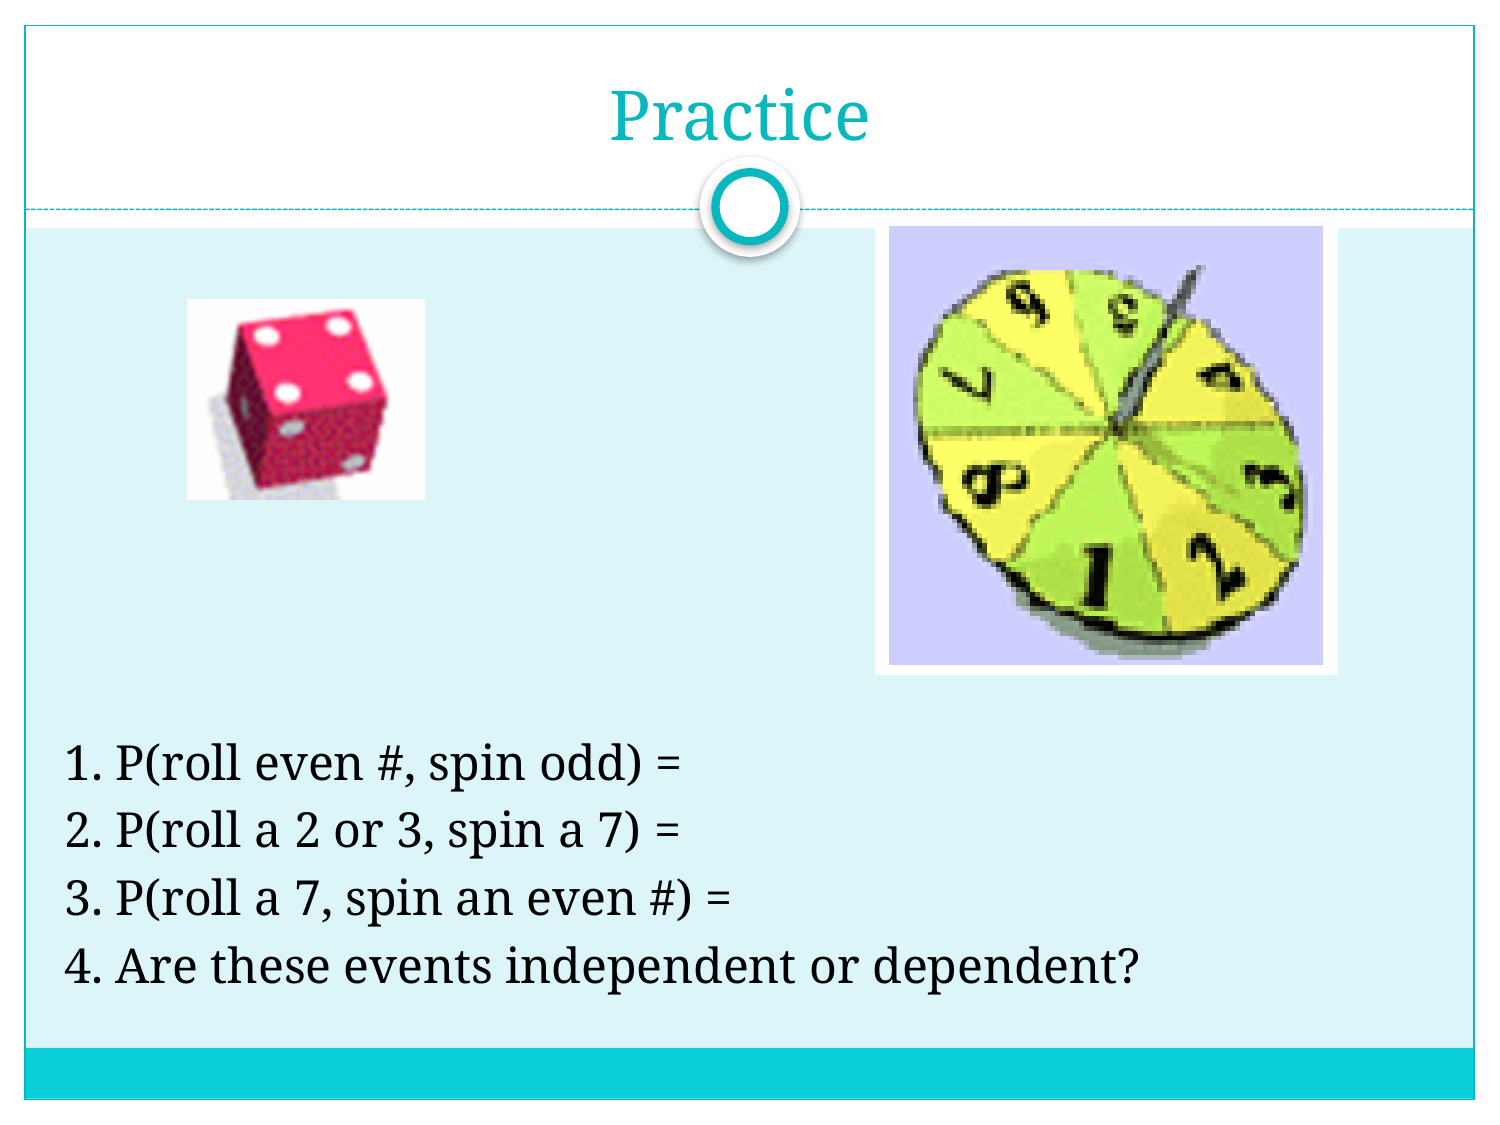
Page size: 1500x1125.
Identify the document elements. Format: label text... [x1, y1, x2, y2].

picture [874, 212, 1338, 676]
picture [187, 299, 425, 501]
title Practice [49, 37, 1450, 162]
list 1. P(roll even #, spin odd) = 2. P(roll a 2 or 3, spin a 7) = 3. P(roll a 7, spin an even #) = 4. Are these events independent or dependent? [49, 250, 1445, 1001]
